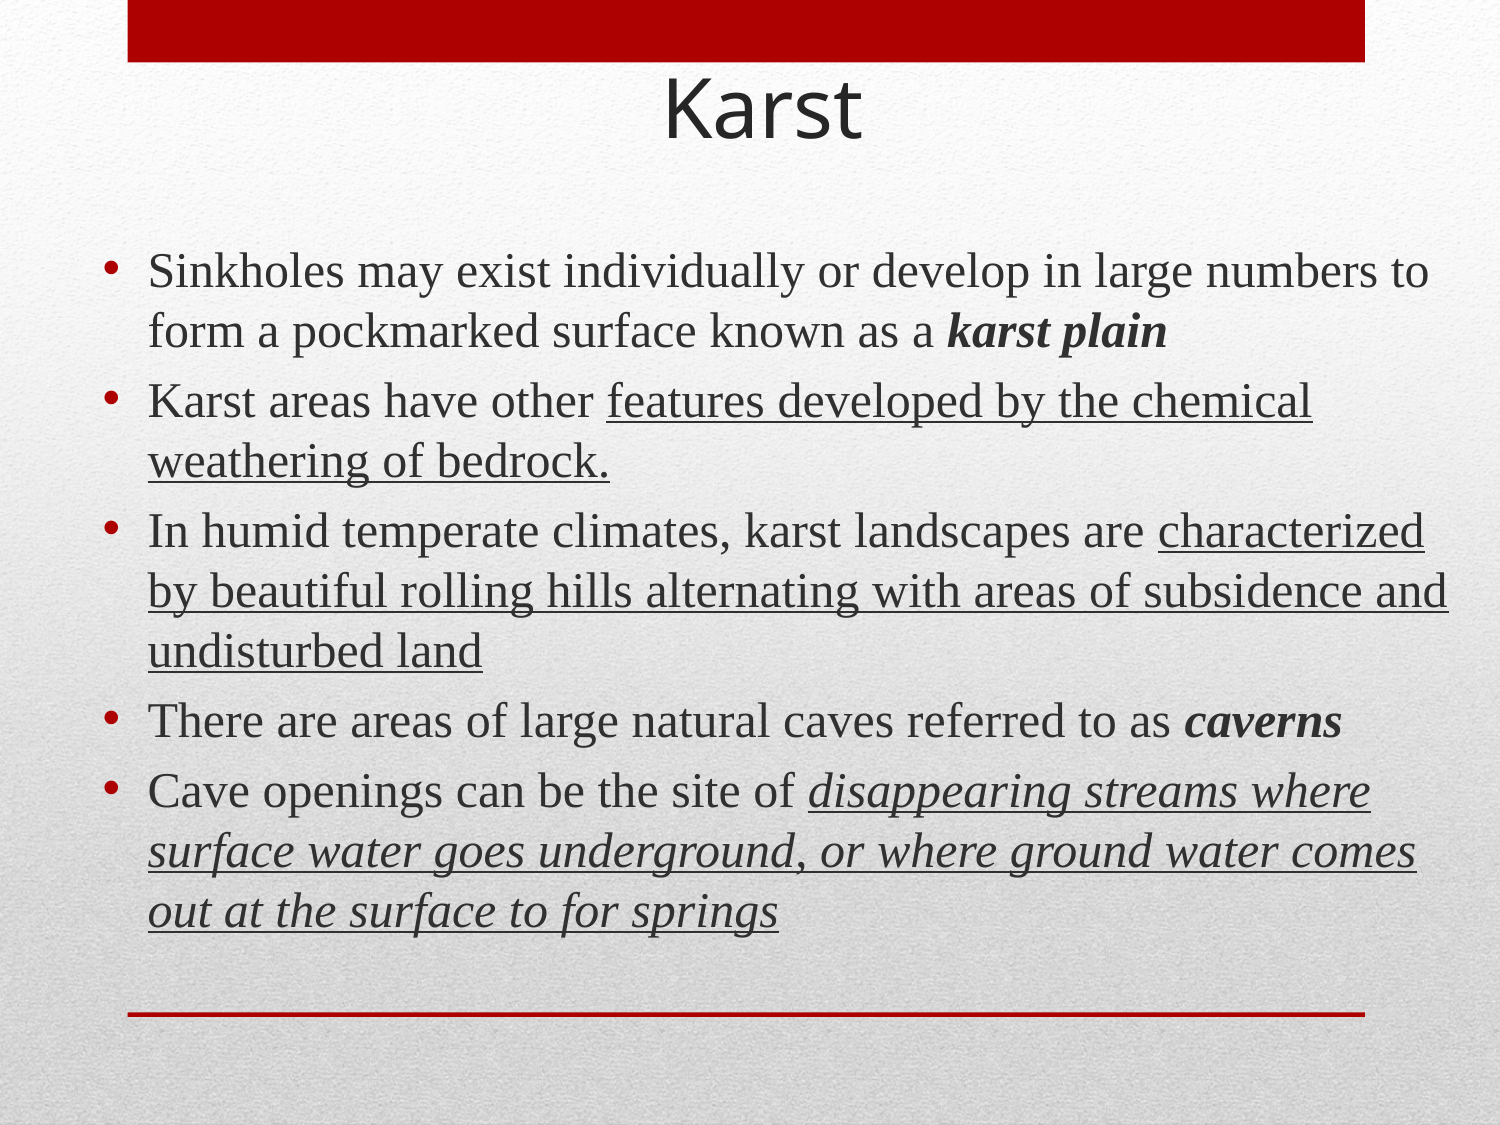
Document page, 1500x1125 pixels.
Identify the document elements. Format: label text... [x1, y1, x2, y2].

list Sinkholes may exist individually or develop in large numbers to form a pockmarked surface known as a karst plain Karst areas have other features developed by the chemical weathering of bedrock. In humid temperate climates, karst landscapes are characterized by beautiful rolling hills alternating with areas of subsidence and undisturbed land There are areas of large natural caves referred to as caverns Cave openings can be the site of disappearing streams where surface water goes underground, or where ground water comes out at the surface to for springs [87, 162, 1475, 1013]
title Karst [87, 24, 1438, 162]
